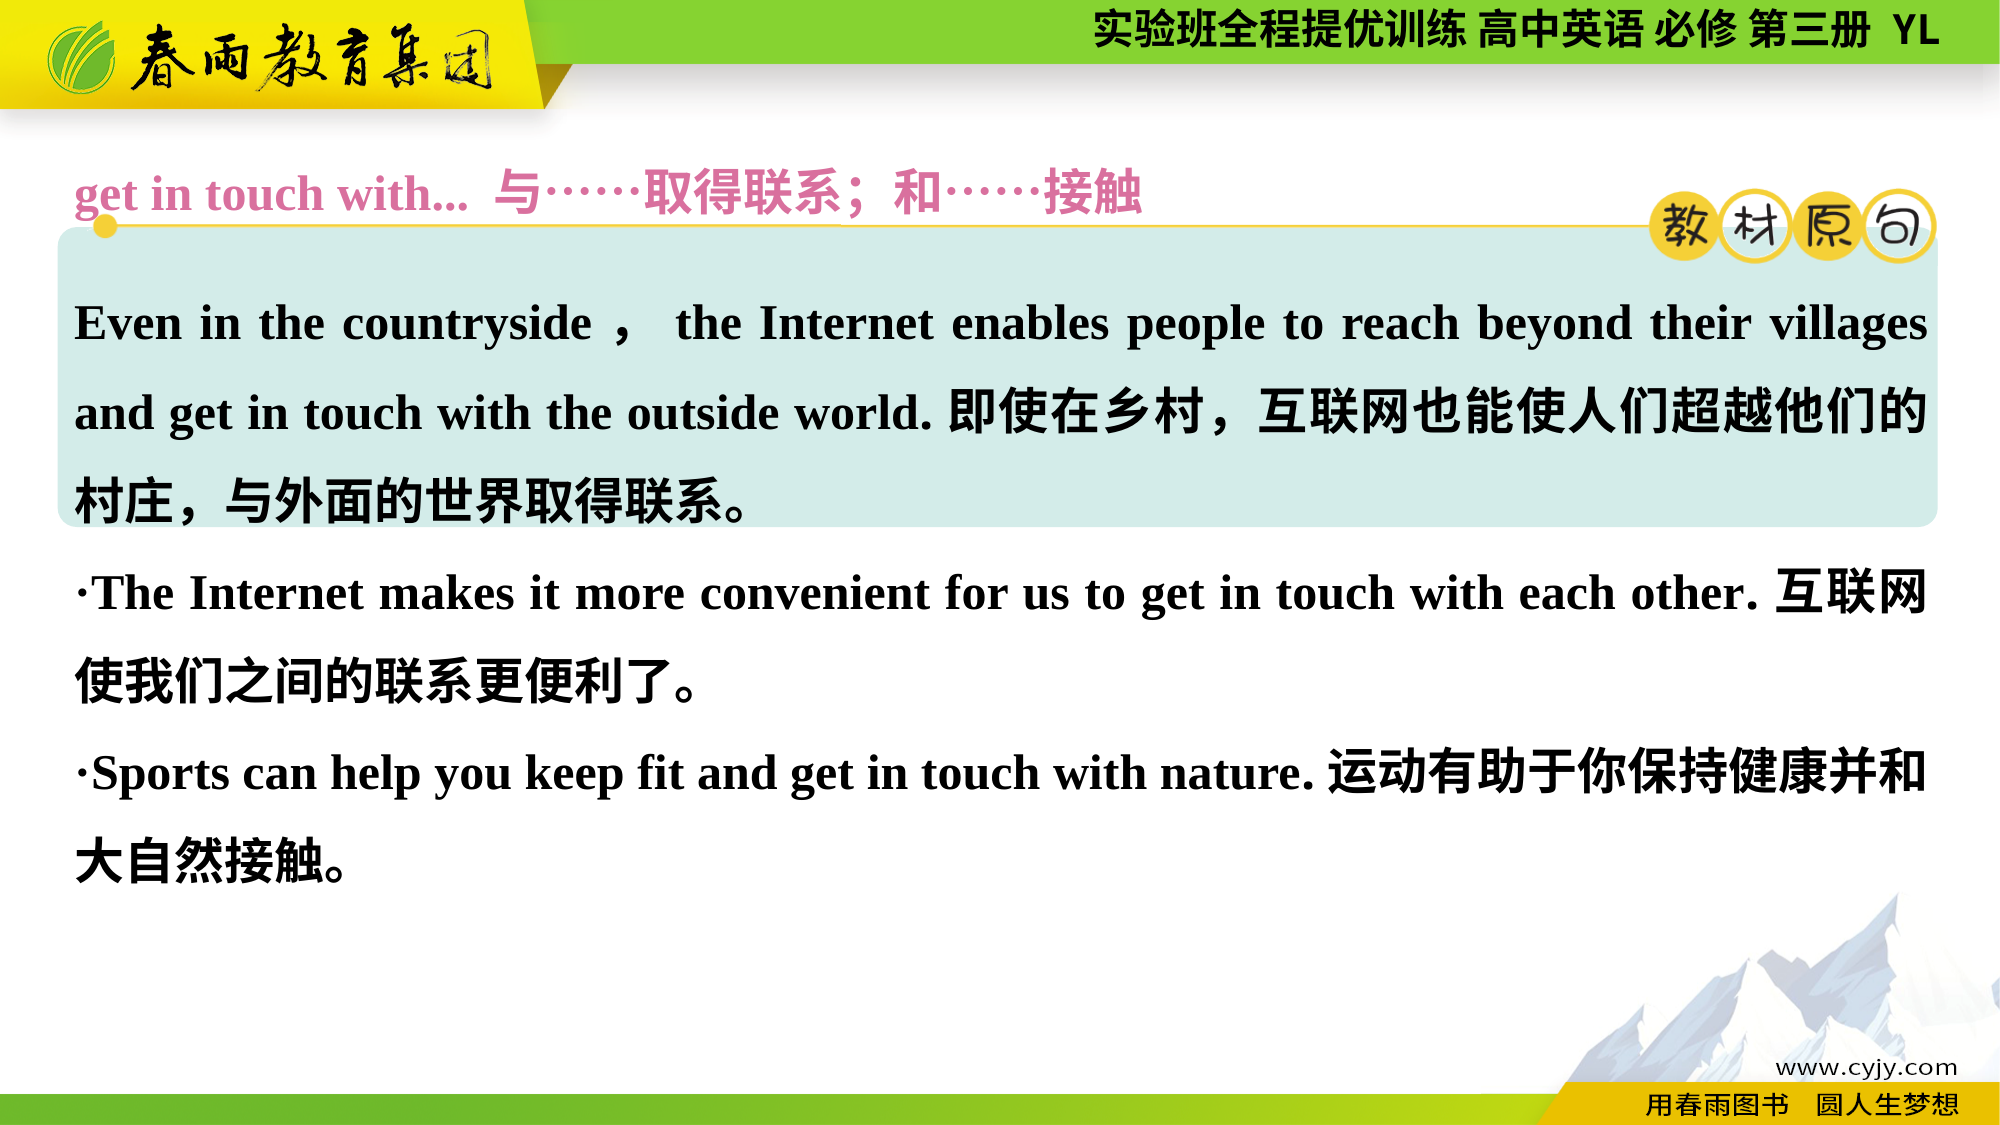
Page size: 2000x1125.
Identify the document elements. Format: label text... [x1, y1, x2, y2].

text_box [87, 179, 1938, 266]
picture [0, 0, 2000, 1125]
list get in touch with... 与……取得联系；和……接触 Even in the countryside，the Internet enables people to reach beyond their villages and get in touch with the outside world.即使在乡村，互联网也能使人们超越他们的村庄，与外面的世界取得联系。 ·The Internet makes it more convenient for us to get in touch with each other.互联网使我们之间的联系更便利了。 ·Sports can help you keep fit and get in touch with nature.运动有助于你保持健康并和大自然接触。 [59, 122, 1944, 893]
